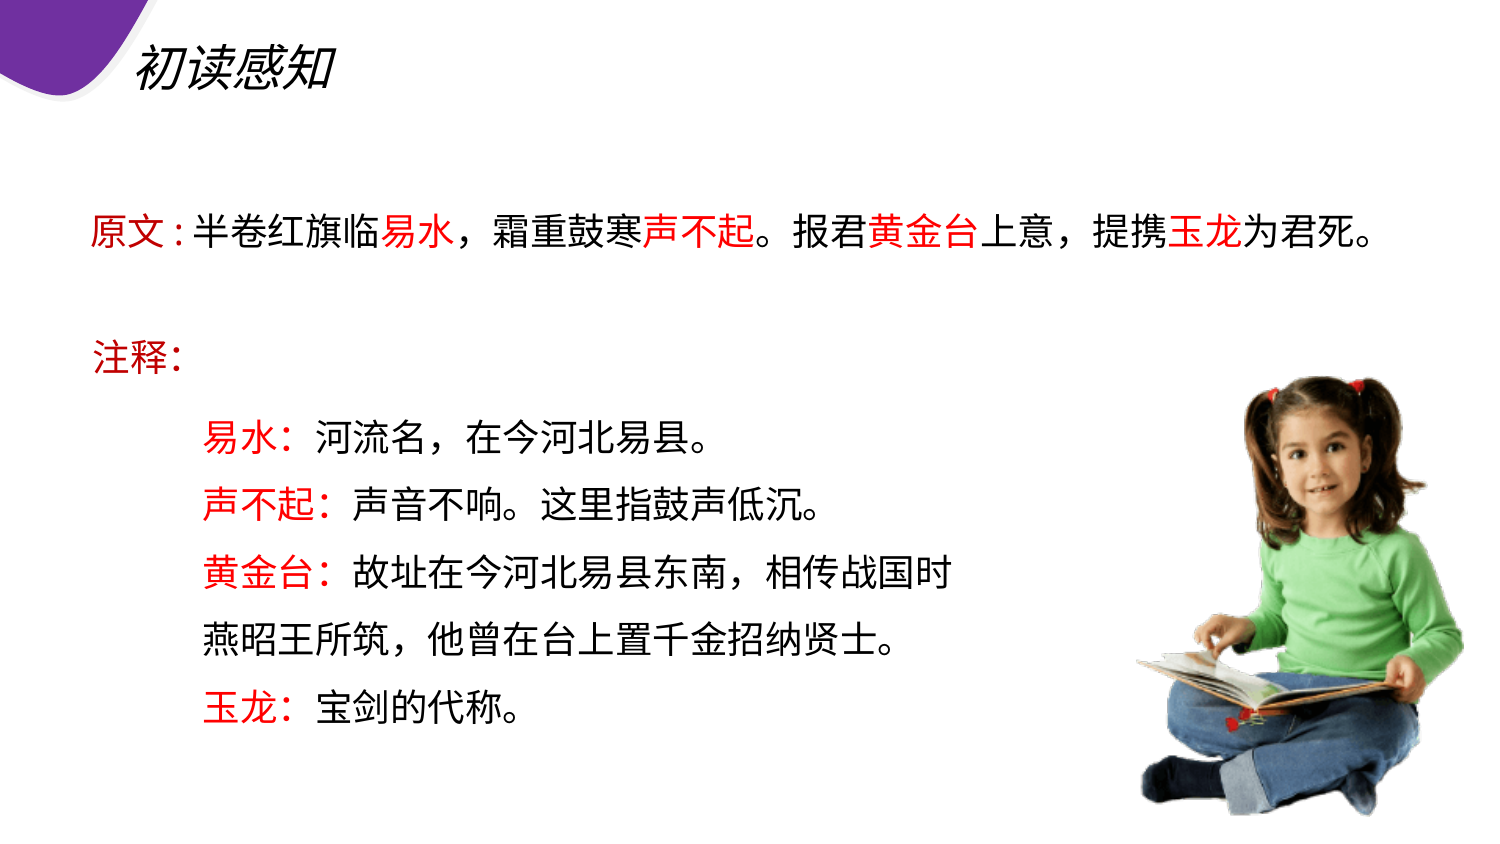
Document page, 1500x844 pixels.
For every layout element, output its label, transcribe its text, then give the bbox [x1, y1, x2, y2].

picture [1135, 375, 1464, 817]
text_box 易水：河流名，在今河北易县。 声不起：声音不响。这里指鼓声低沉。 黄金台：故址在今河北易县东南，相传战国时燕昭王所筑，他曾在台上置千金招纳贤士。 玉龙：宝剑的代称。 [191, 385, 972, 735]
text_box 原文:半卷红旗临易水，霜重鼓寒声不起。报君黄金台上意，提携玉龙为君死。 [78, 180, 1373, 259]
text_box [0, 0, 158, 102]
text_box 注释： [81, 328, 226, 385]
text_box 初读感知 [158, 30, 397, 102]
